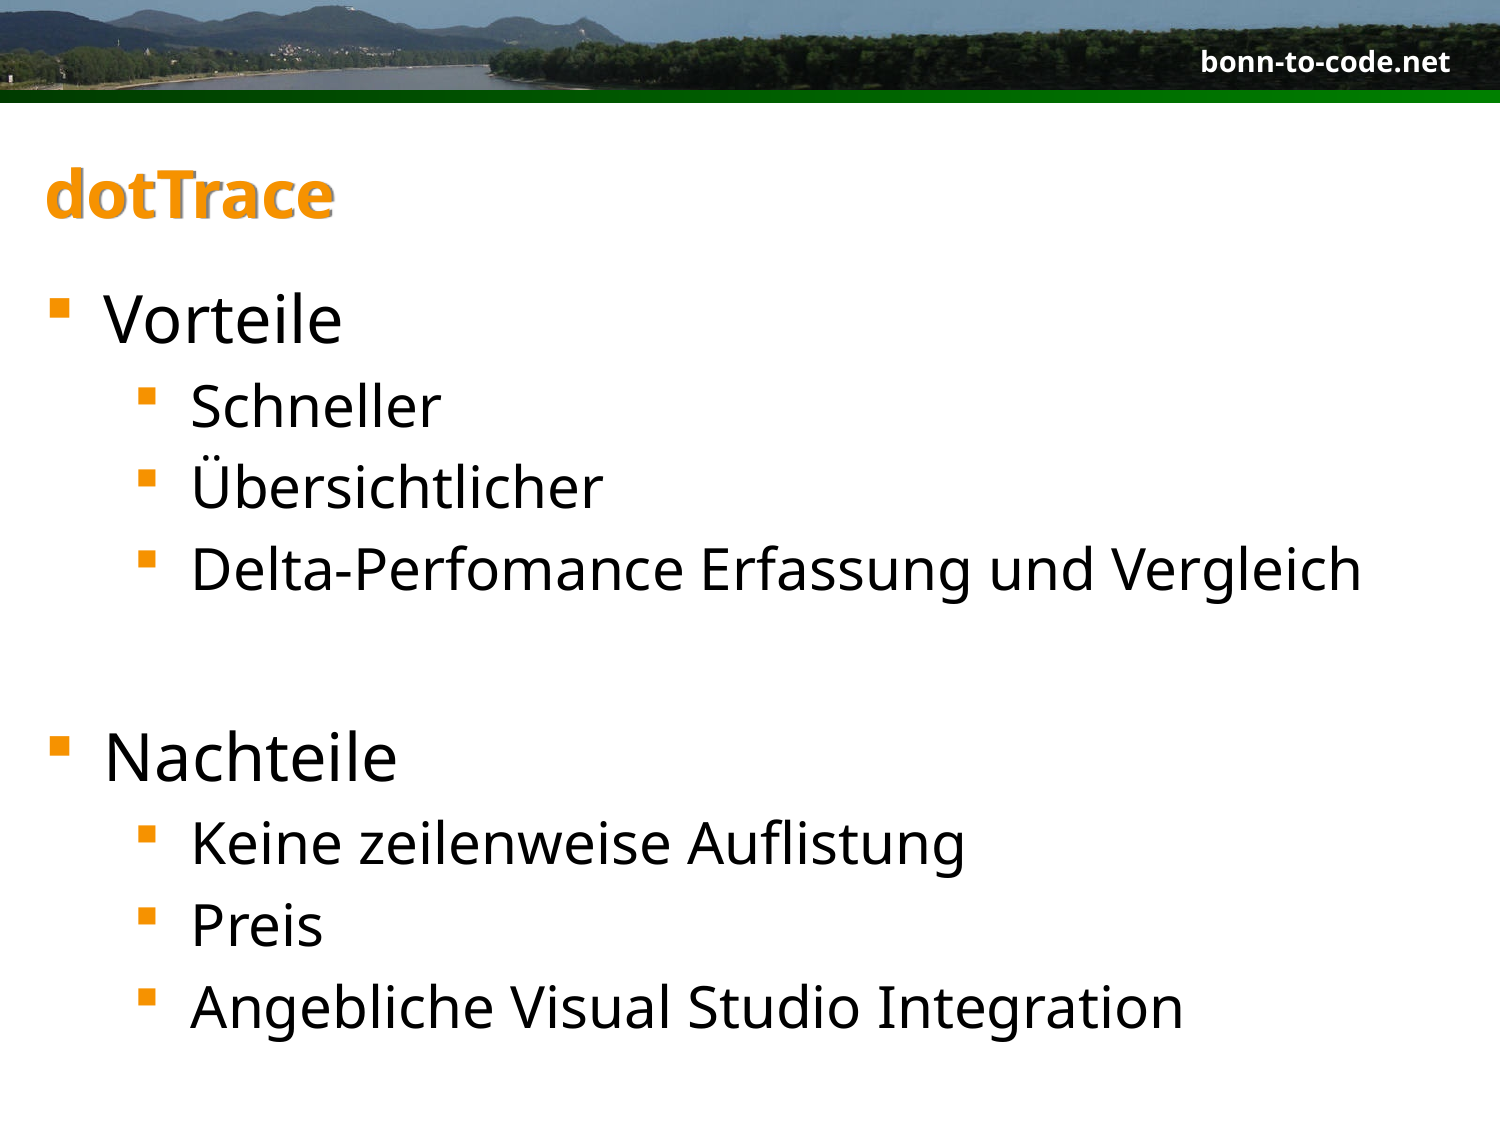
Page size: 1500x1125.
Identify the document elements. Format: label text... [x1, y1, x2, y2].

list Vorteile Schneller Übersichtlicher Delta-Perfomance Erfassung und Vergleich Nachteile Keine zeilenweise Auflistung Preis Angebliche Visual Studio Integration [29, 269, 1430, 1055]
picture [0, 0, 1500, 90]
title dotTrace [29, 113, 1471, 270]
